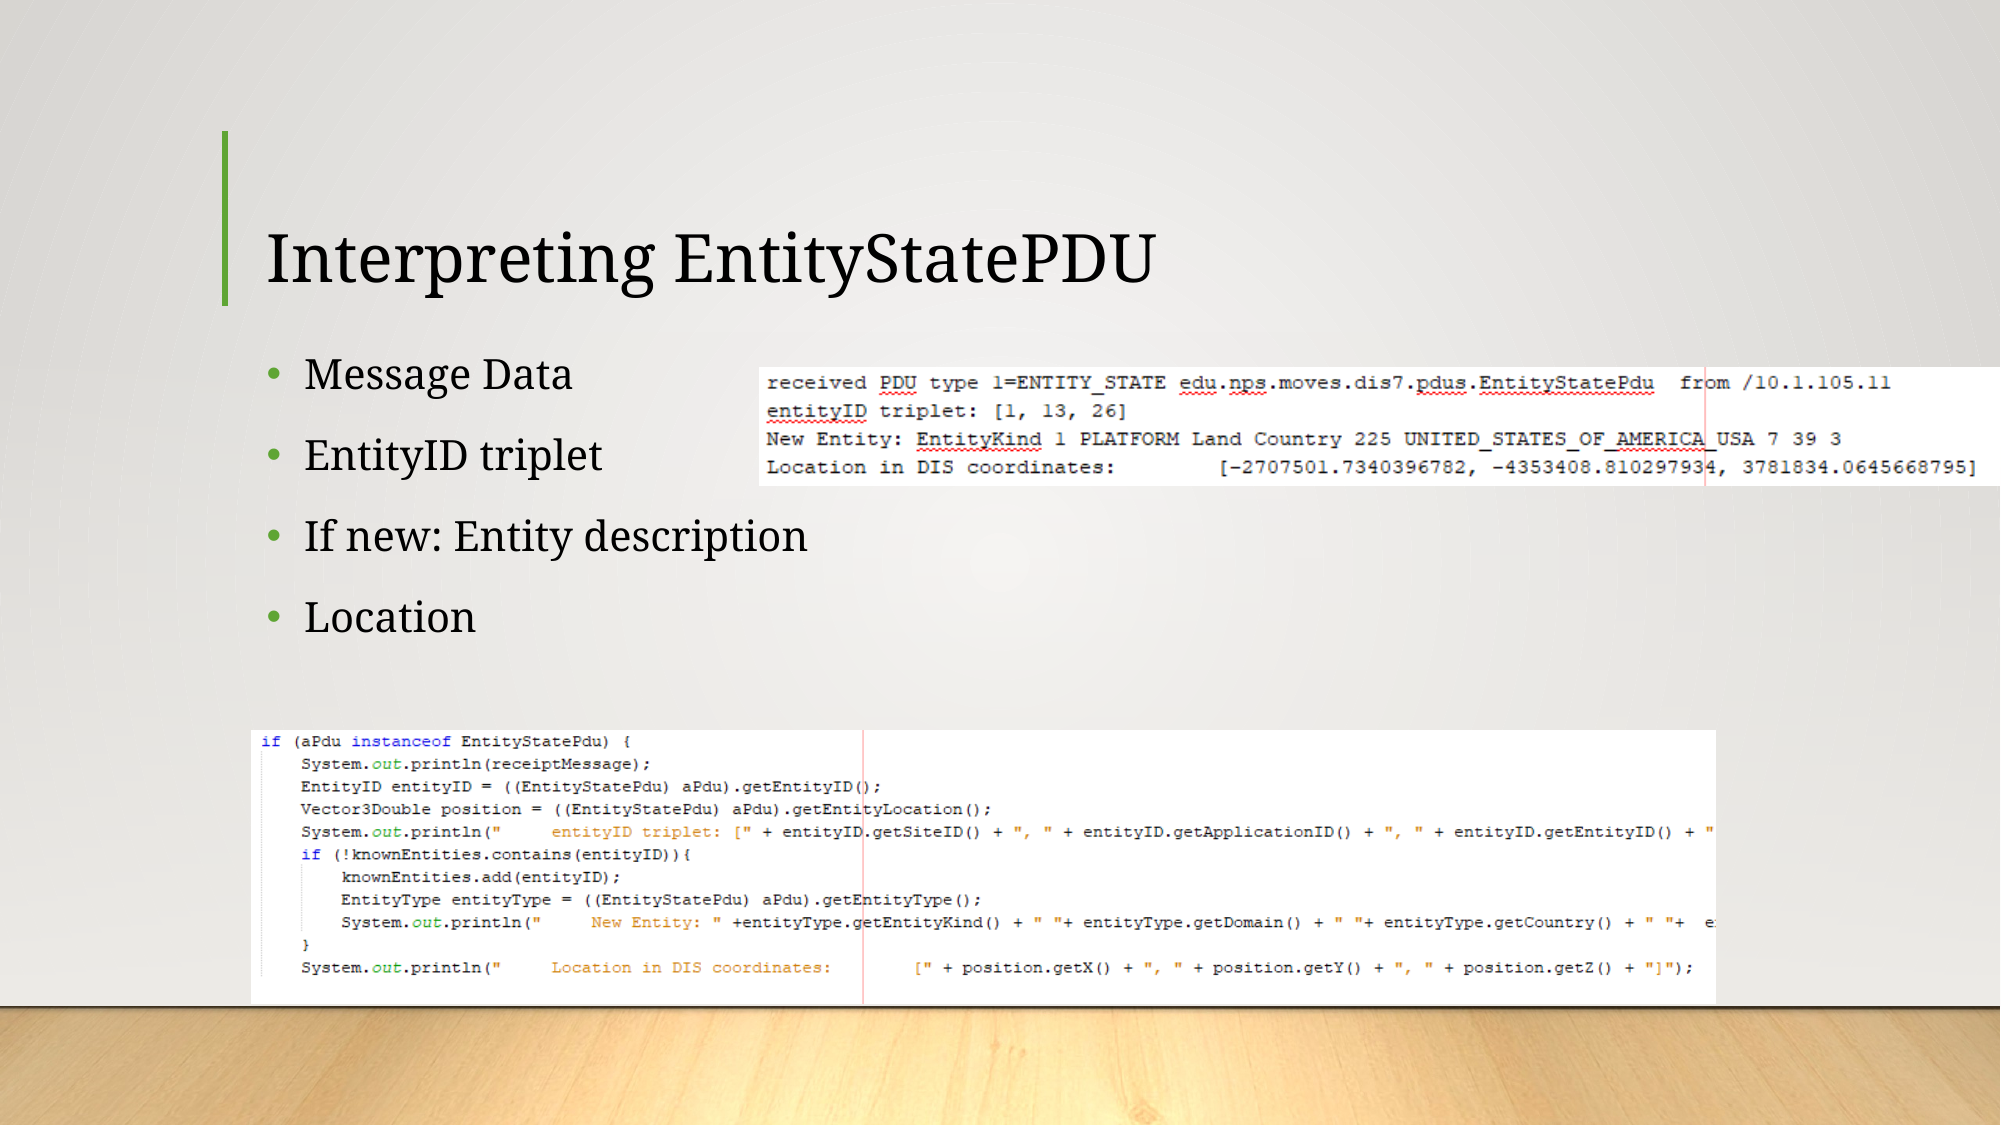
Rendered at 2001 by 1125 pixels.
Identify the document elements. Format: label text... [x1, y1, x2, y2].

picture [759, 367, 2000, 487]
picture [251, 730, 1716, 1004]
picture [0, 1006, 2000, 1125]
title Interpreting EntityStatePDU [251, 131, 1814, 305]
list Message Data EntityID triplet If new: Entity description Location [251, 330, 1814, 897]
